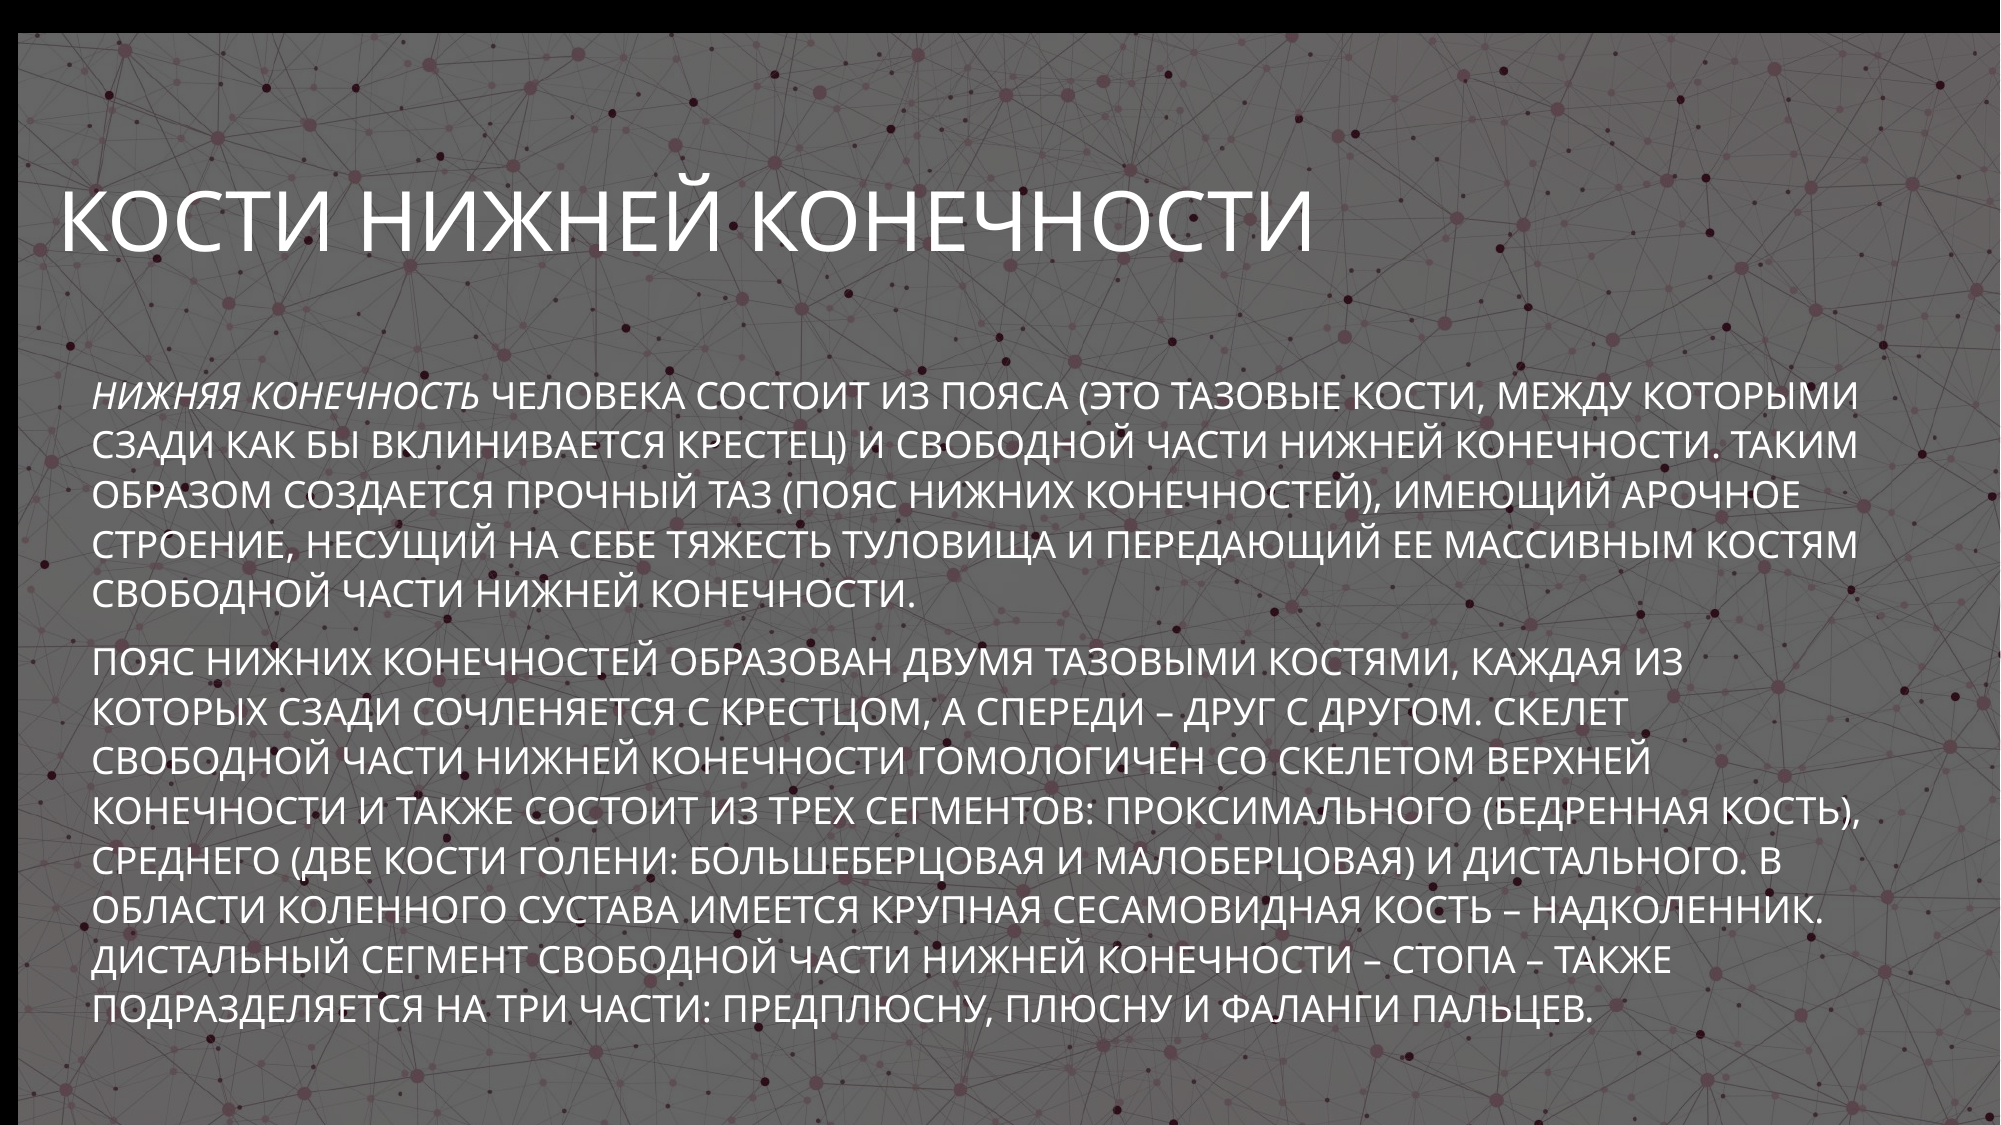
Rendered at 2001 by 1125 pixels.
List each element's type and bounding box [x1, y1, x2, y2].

picture [17, 33, 2000, 1125]
text_box [0, 0, 2000, 1125]
